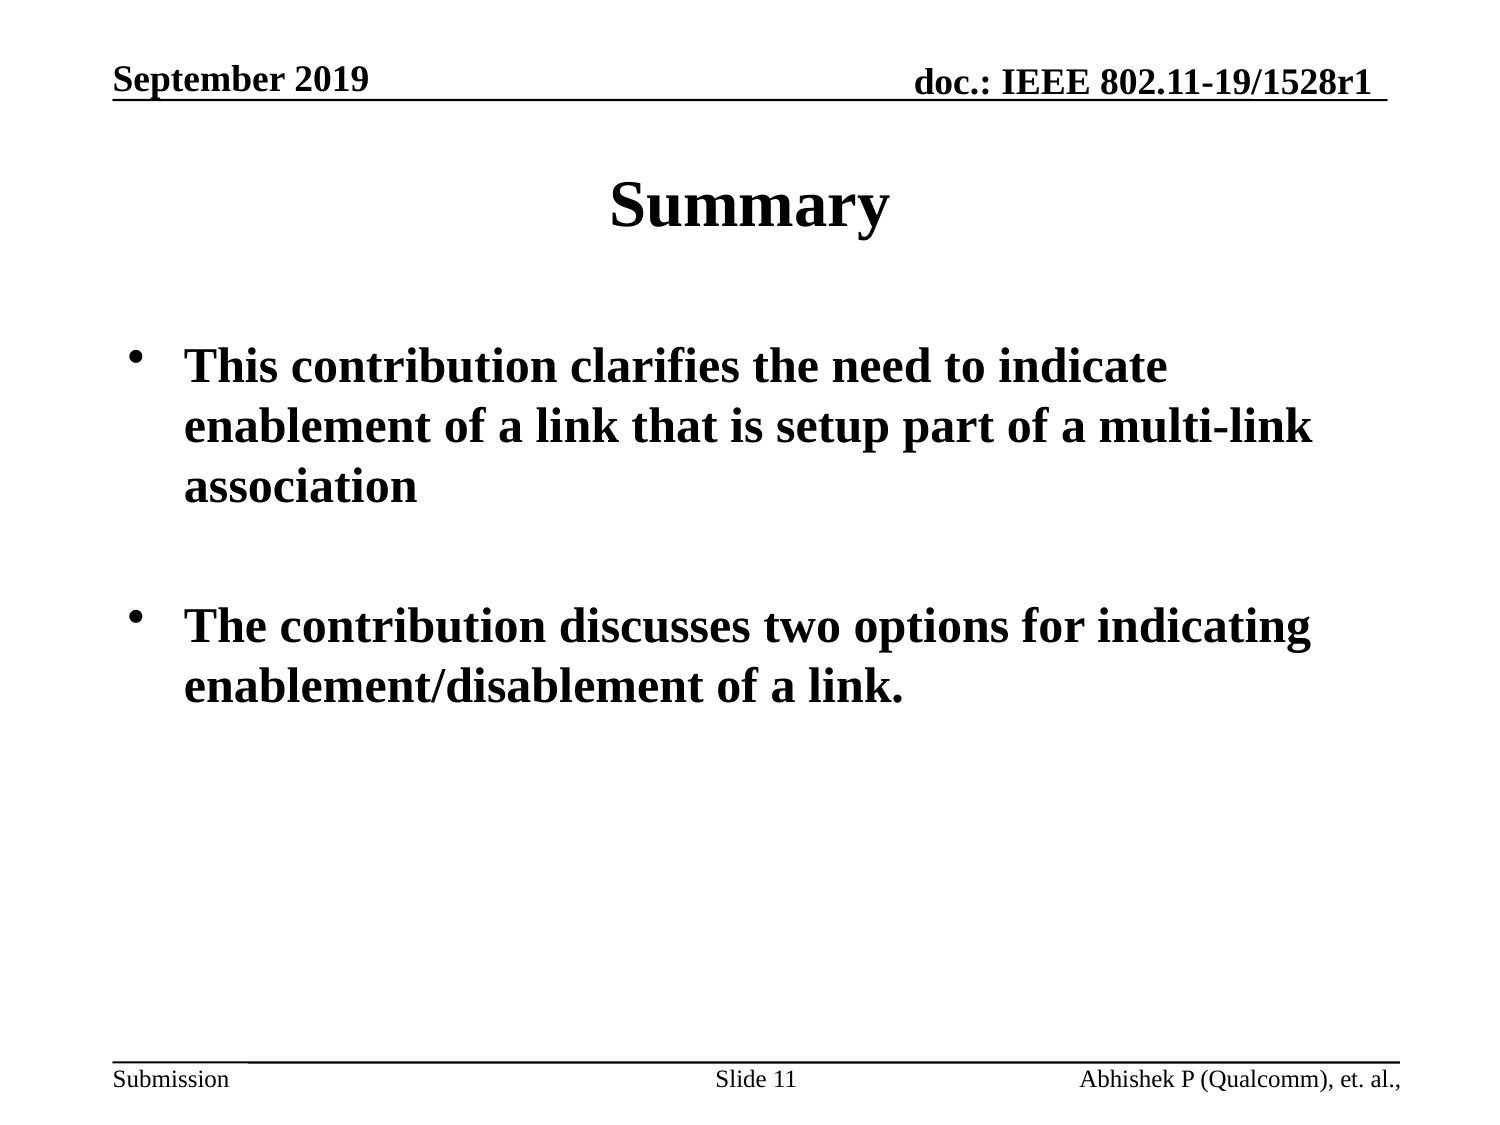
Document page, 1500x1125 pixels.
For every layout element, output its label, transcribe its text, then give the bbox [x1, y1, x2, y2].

footer Abhishek P (Qualcomm), et. al., [949, 1061, 1402, 1093]
slide_number Slide 11 [712, 1061, 801, 1093]
list This contribution clarifies the need to indicate enablement of a link that is setup part of a multi-link association The contribution discusses two options for indicating enablement/disablement of a link. [112, 324, 1388, 1063]
title Summary [112, 112, 1388, 288]
